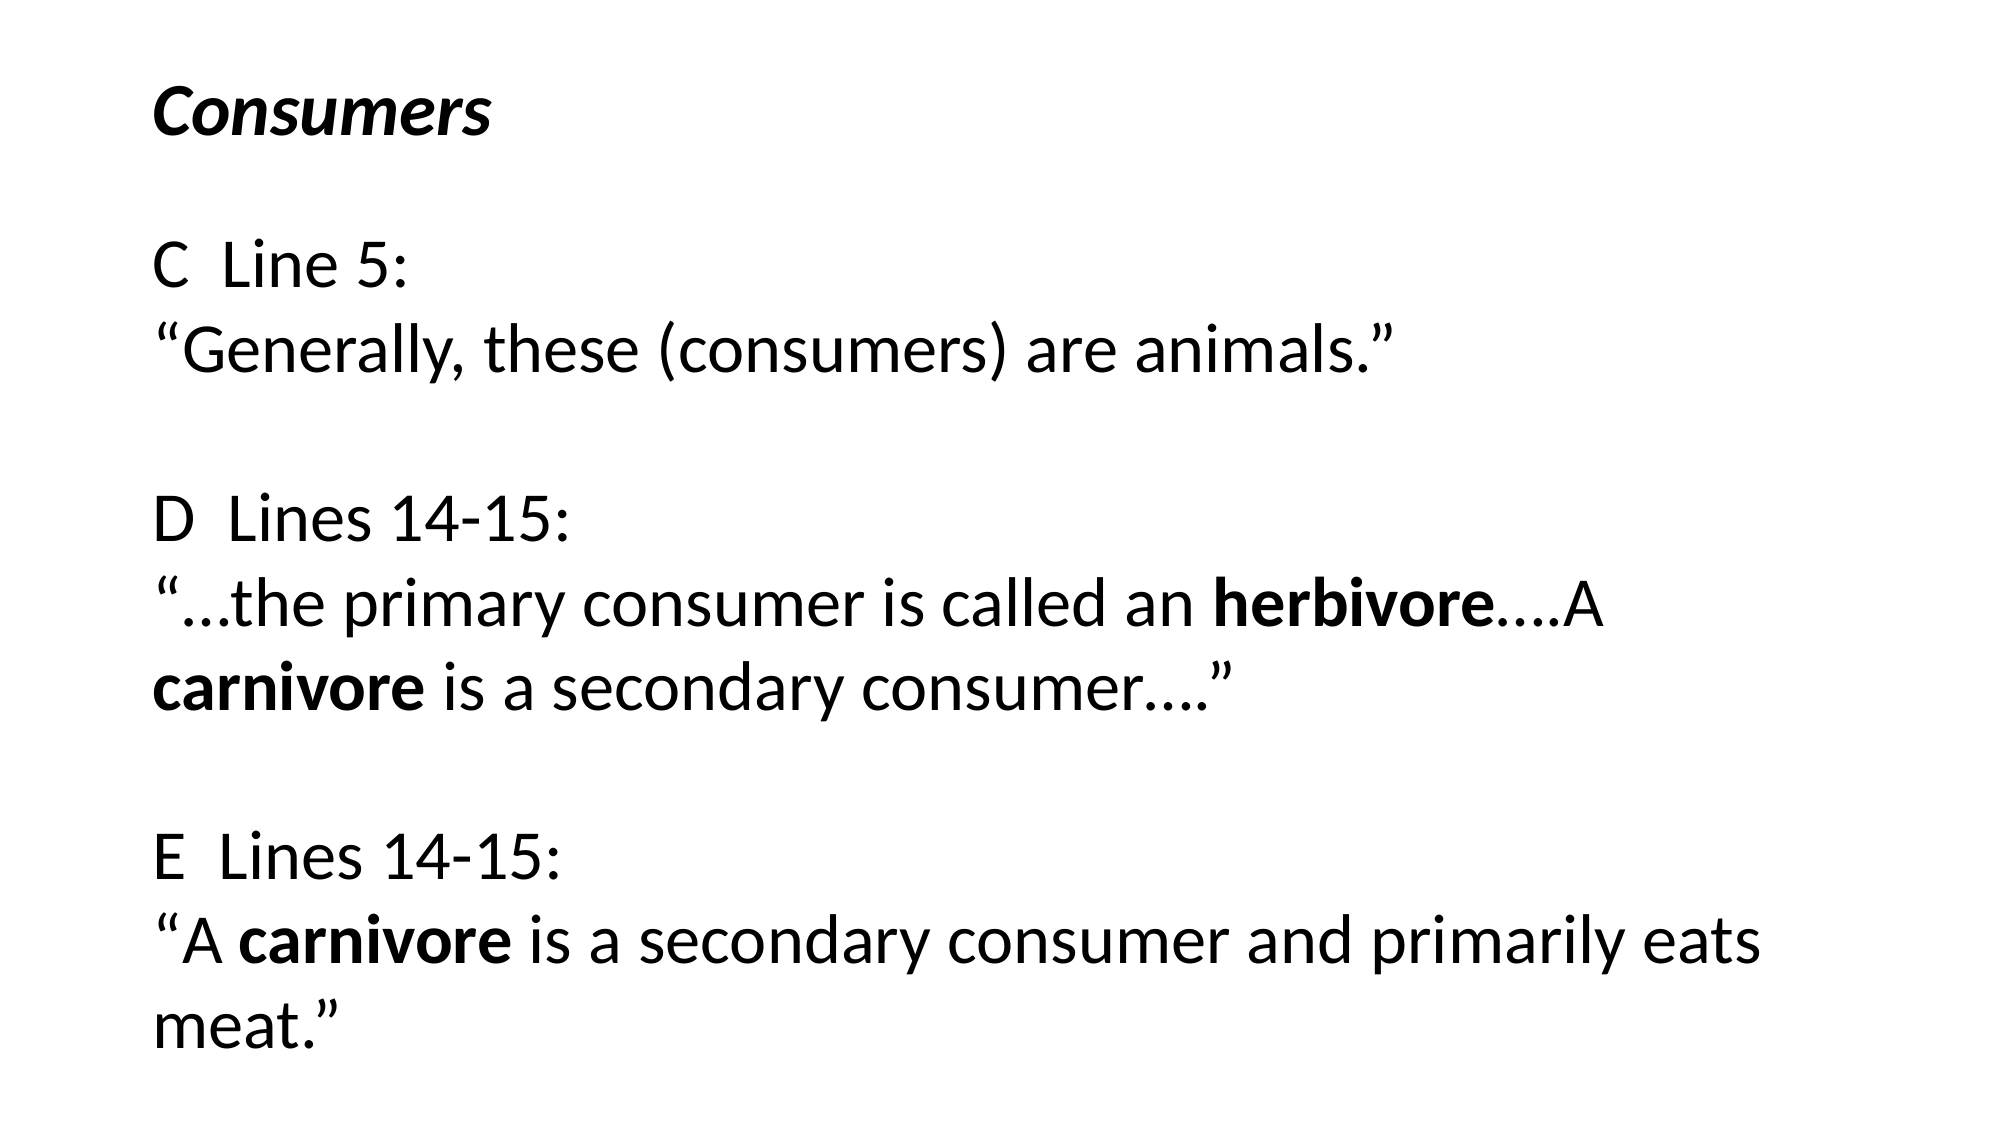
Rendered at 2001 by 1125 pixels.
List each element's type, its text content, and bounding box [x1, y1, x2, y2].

title Consumers [137, 0, 1863, 210]
list C Line 5: “Generally, these (consumers) are animals.” D Lines 14-15: “…the primary consumer is called an herbivore….A carnivore is a secondary consumer….” E Lines 14-15: “A carnivore is a secondary consumer and primarily eats meat.” [137, 210, 1863, 1072]
